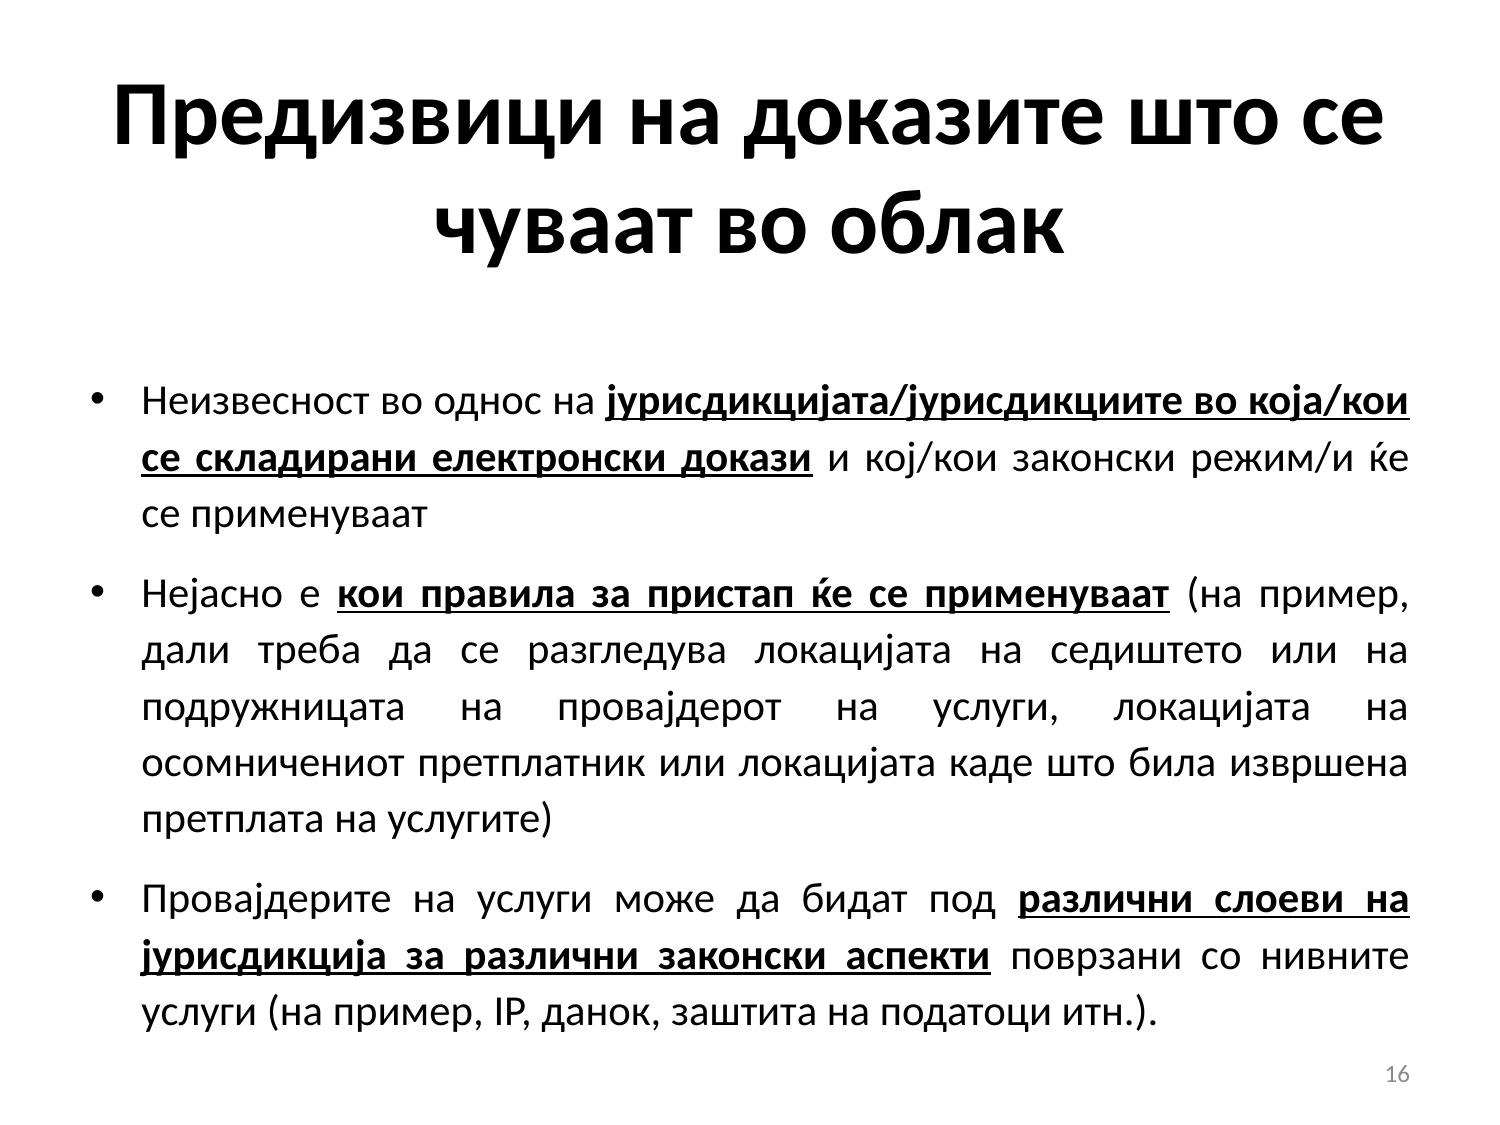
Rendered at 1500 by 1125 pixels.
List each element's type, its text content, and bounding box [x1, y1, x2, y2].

title Предизвици на доказите што се чуваат во облак [75, 45, 1425, 233]
slide_number 16 [1074, 1042, 1425, 1103]
list Неизвесност во однос на јурисдикцијата/јурисдикциите во која/кои се складирани електронски докази и кој/кои законски режим/и ќе се применуваат Нејасно е кои правила за пристап ќе се применуваат (на пример, дали треба да се разгледува локацијата на седиштето или на подружницата на провајдерот на услуги, локацијата на осомничениот претплатник или локацијата каде што била извршена претплата на услугите) Провајдерите на услуги може да бидат под различни слоеви на јурисдикција за различни законски аспекти поврзани со нивните услуги (на пример, IP, данок, заштита на податоци итн.). [75, 359, 1425, 1042]
